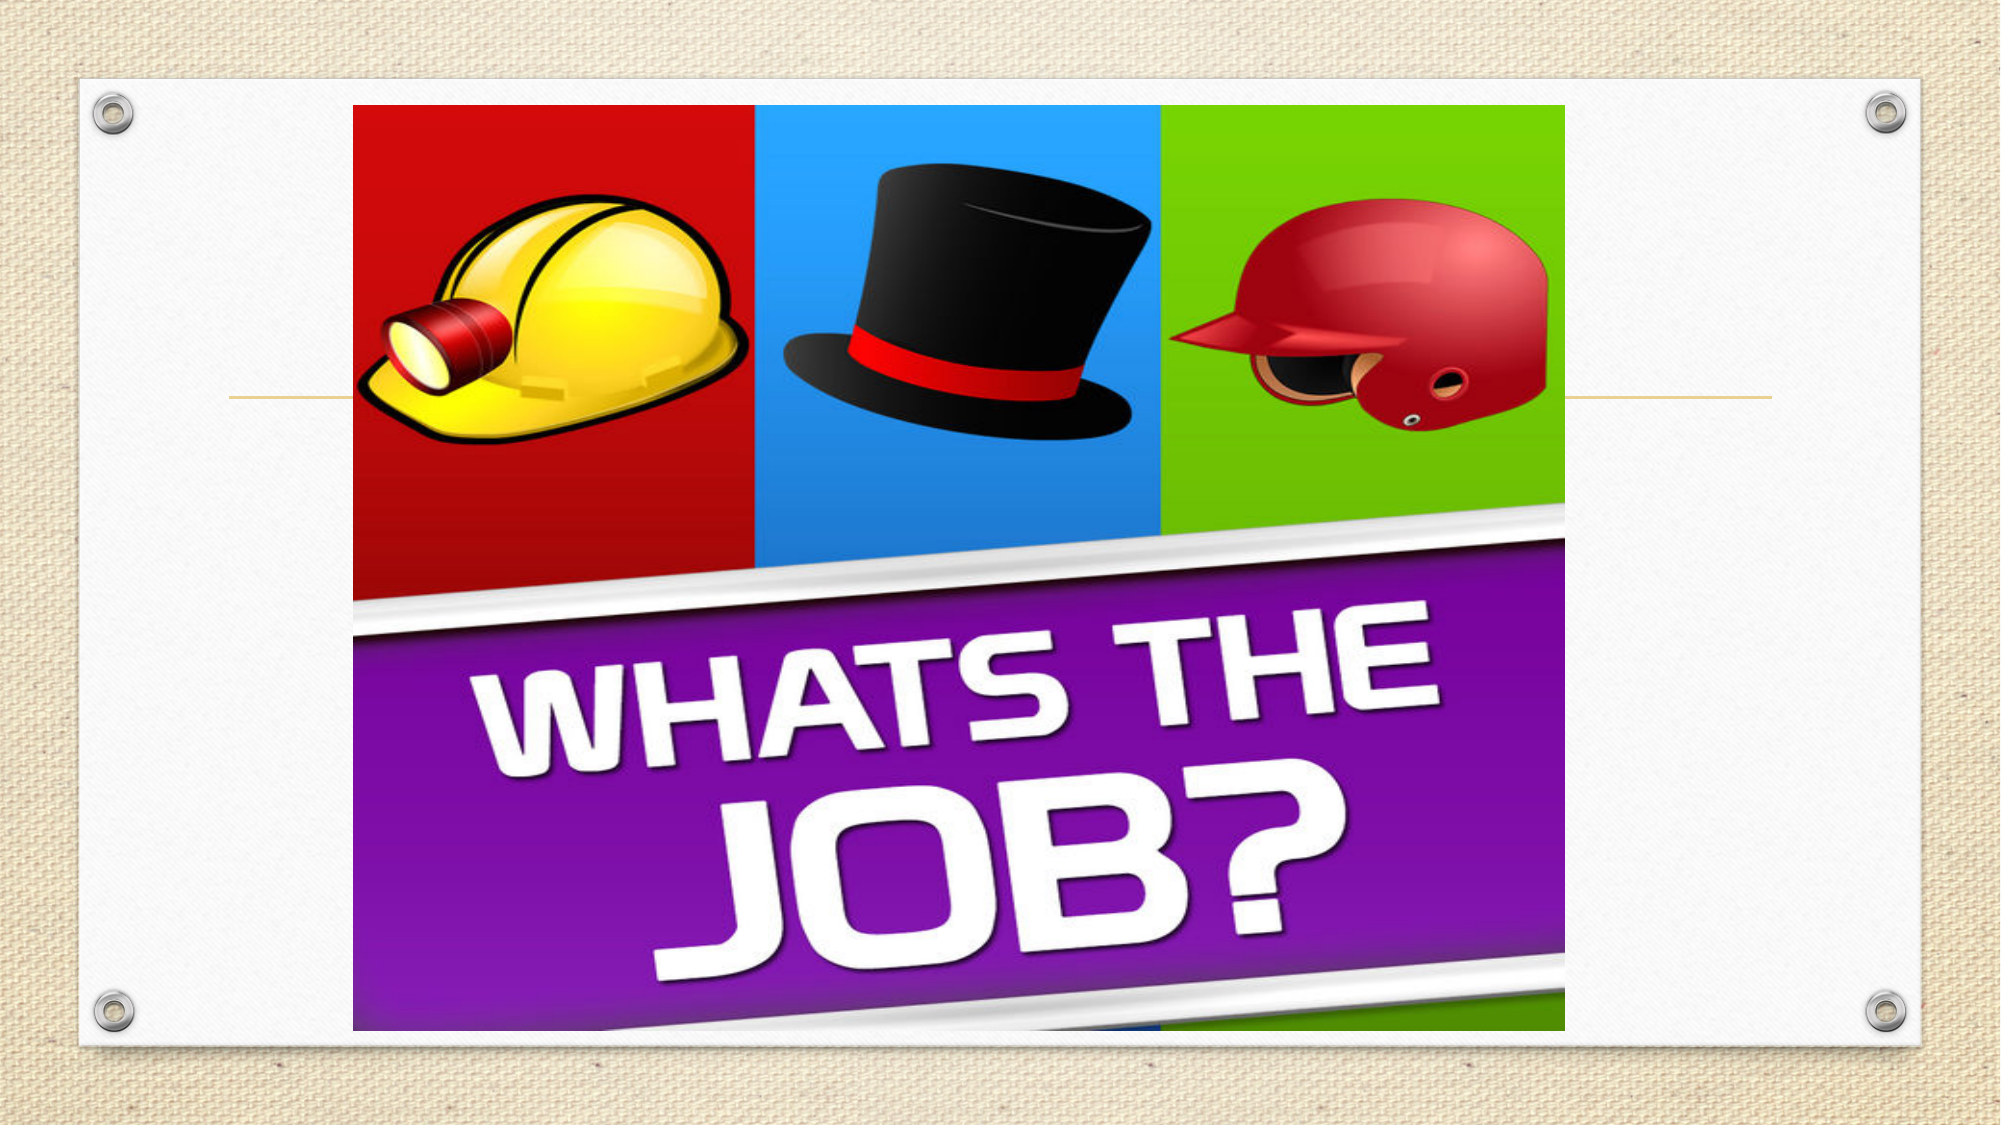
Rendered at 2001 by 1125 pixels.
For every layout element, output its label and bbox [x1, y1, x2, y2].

list [353, 104, 1565, 1031]
picture [0, 0, 2001, 1125]
